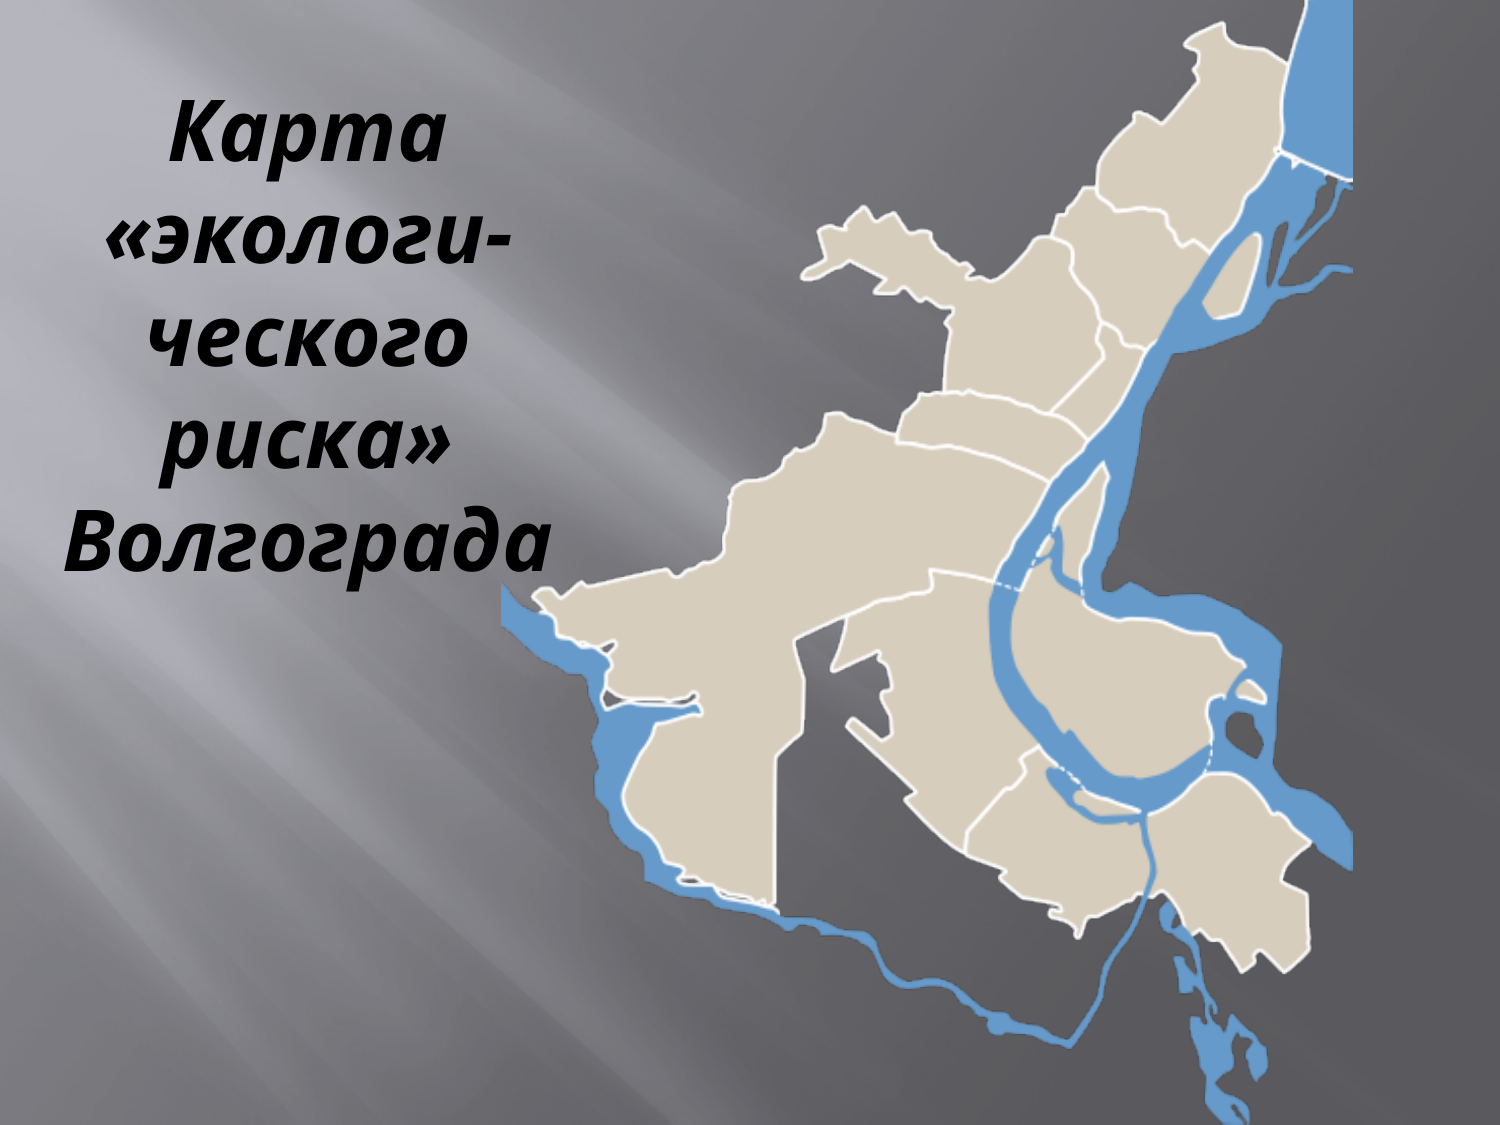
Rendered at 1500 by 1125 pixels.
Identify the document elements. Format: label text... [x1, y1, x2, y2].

title Карта «экологи-ческого риска» Волгограда [0, 30, 501, 634]
picture [501, 0, 1354, 1125]
